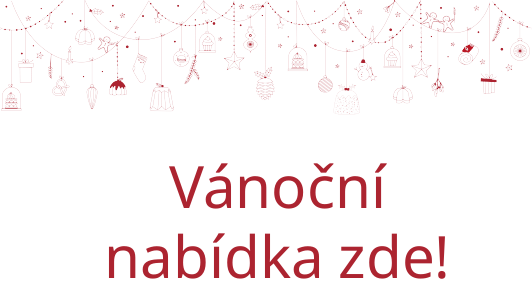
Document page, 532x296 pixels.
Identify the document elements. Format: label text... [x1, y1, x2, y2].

picture [0, 0, 532, 115]
text_box Vánoční nabídka zde! [77, 142, 479, 296]
